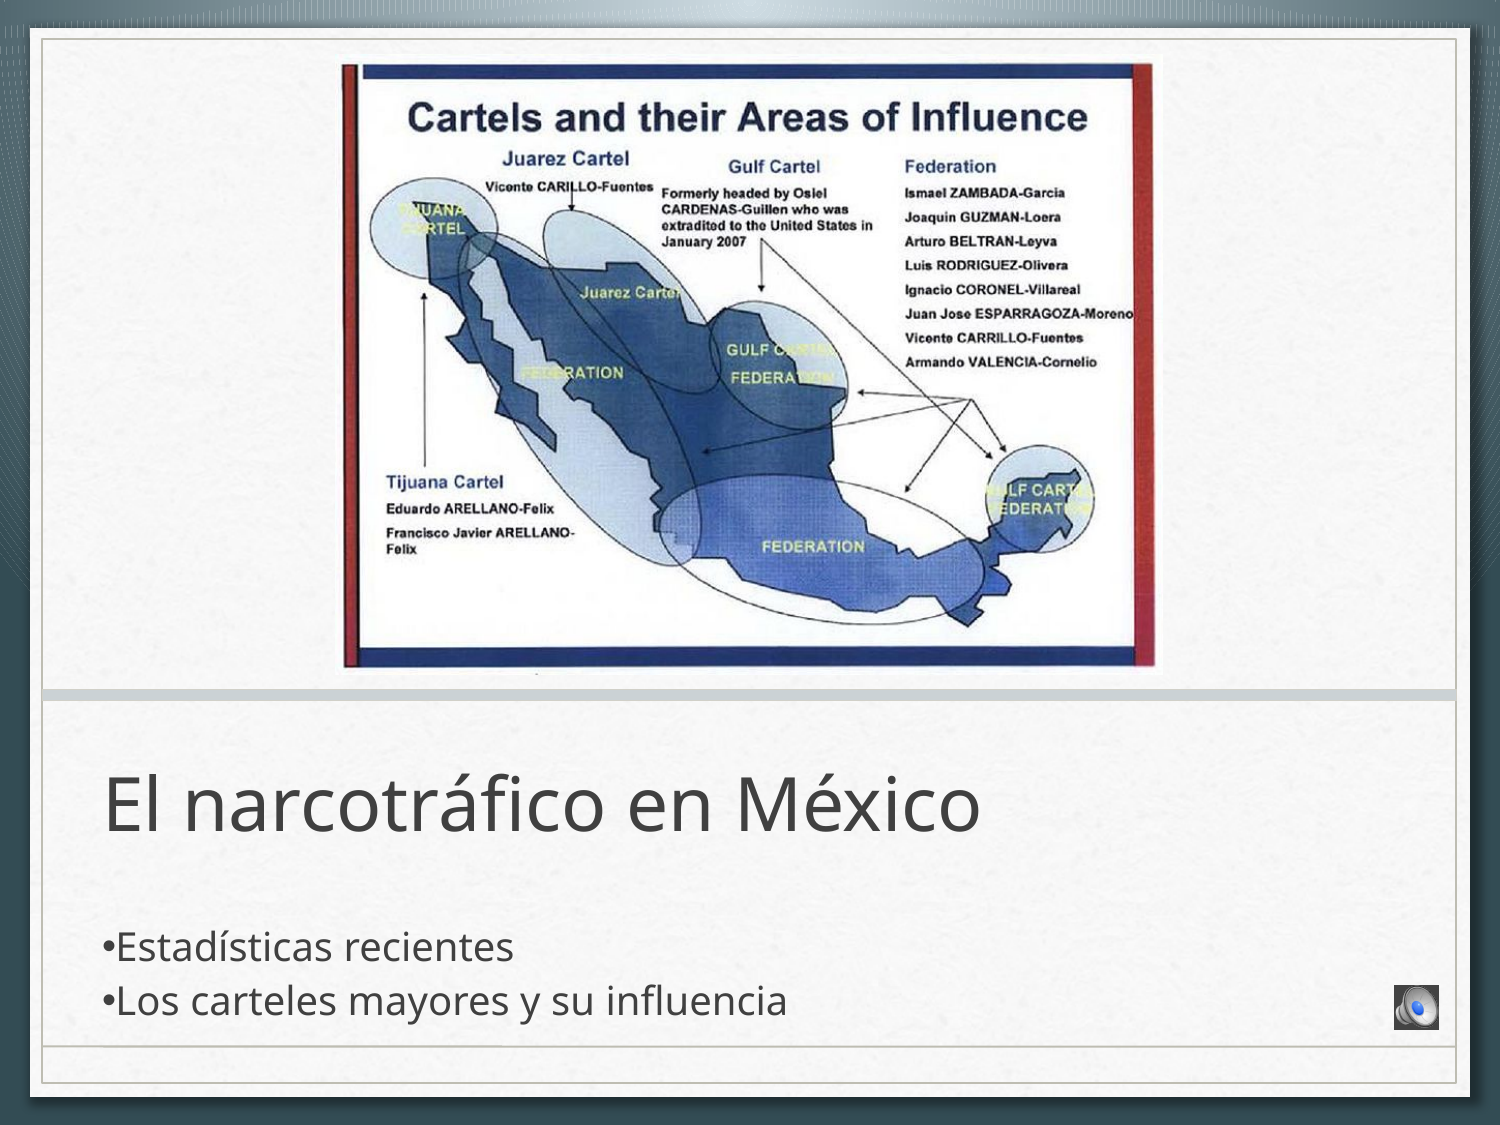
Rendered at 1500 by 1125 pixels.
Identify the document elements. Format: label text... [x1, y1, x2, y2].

picture [30, 28, 1470, 1097]
title El narcotráfico en México [86, 703, 1403, 854]
list Estadísticas recientes Los carteles mayores y su influencia [86, 864, 1403, 1031]
